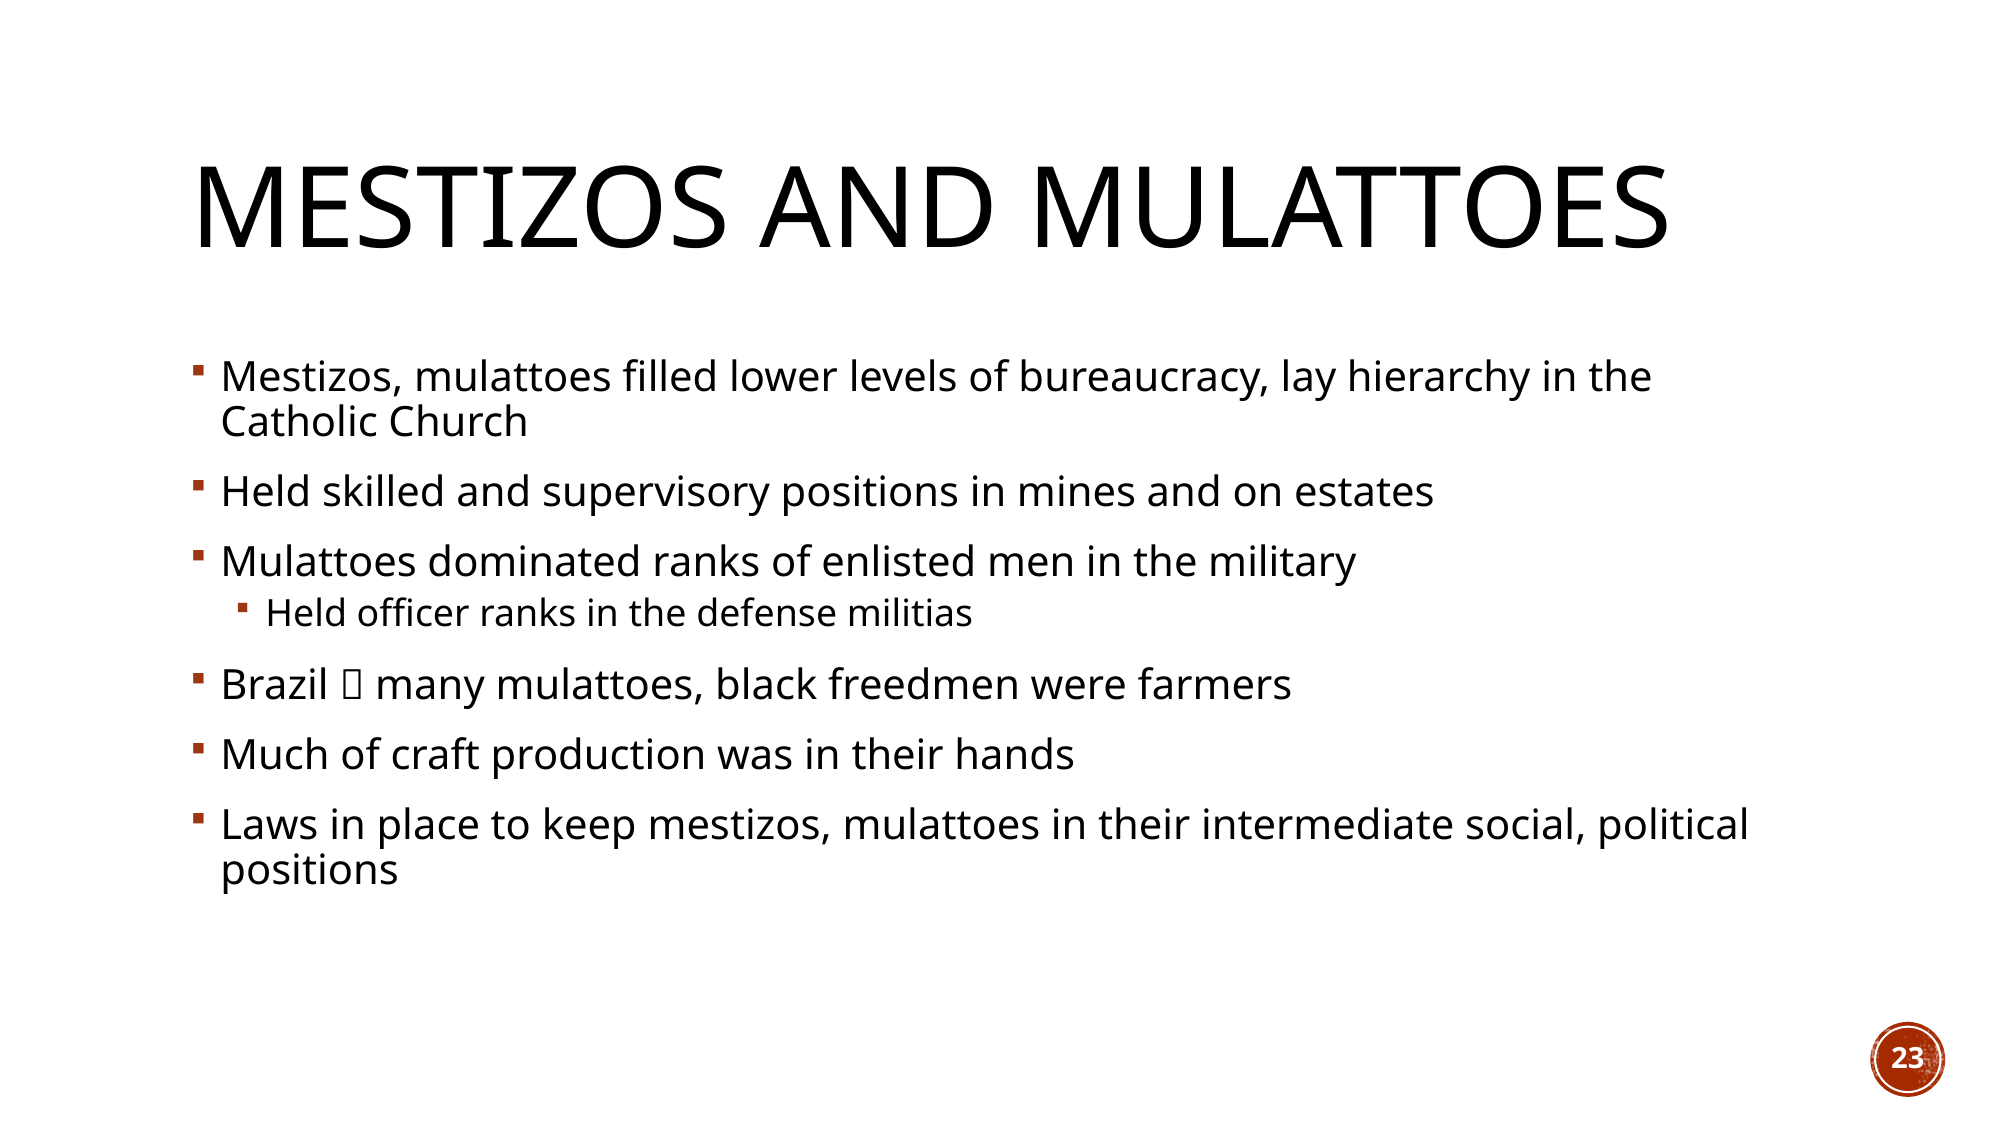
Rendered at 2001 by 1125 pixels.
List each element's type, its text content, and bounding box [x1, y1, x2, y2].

slide_number 23 [1855, 1028, 1961, 1089]
title Mestizos and Mulattoes [175, 79, 1826, 344]
list Mestizos, mulattoes filled lower levels of bureaucracy, lay hierarchy in the Catholic Church Held skilled and supervisory positions in mines and on estates Mulattoes dominated ranks of enlisted men in the military Held officer ranks in the defense militias Brazil  many mulattoes, black freedmen were farmers Much of craft production was in their hands Laws in place to keep mestizos, mulattoes in their intermediate social, political positions [175, 348, 1826, 1013]
